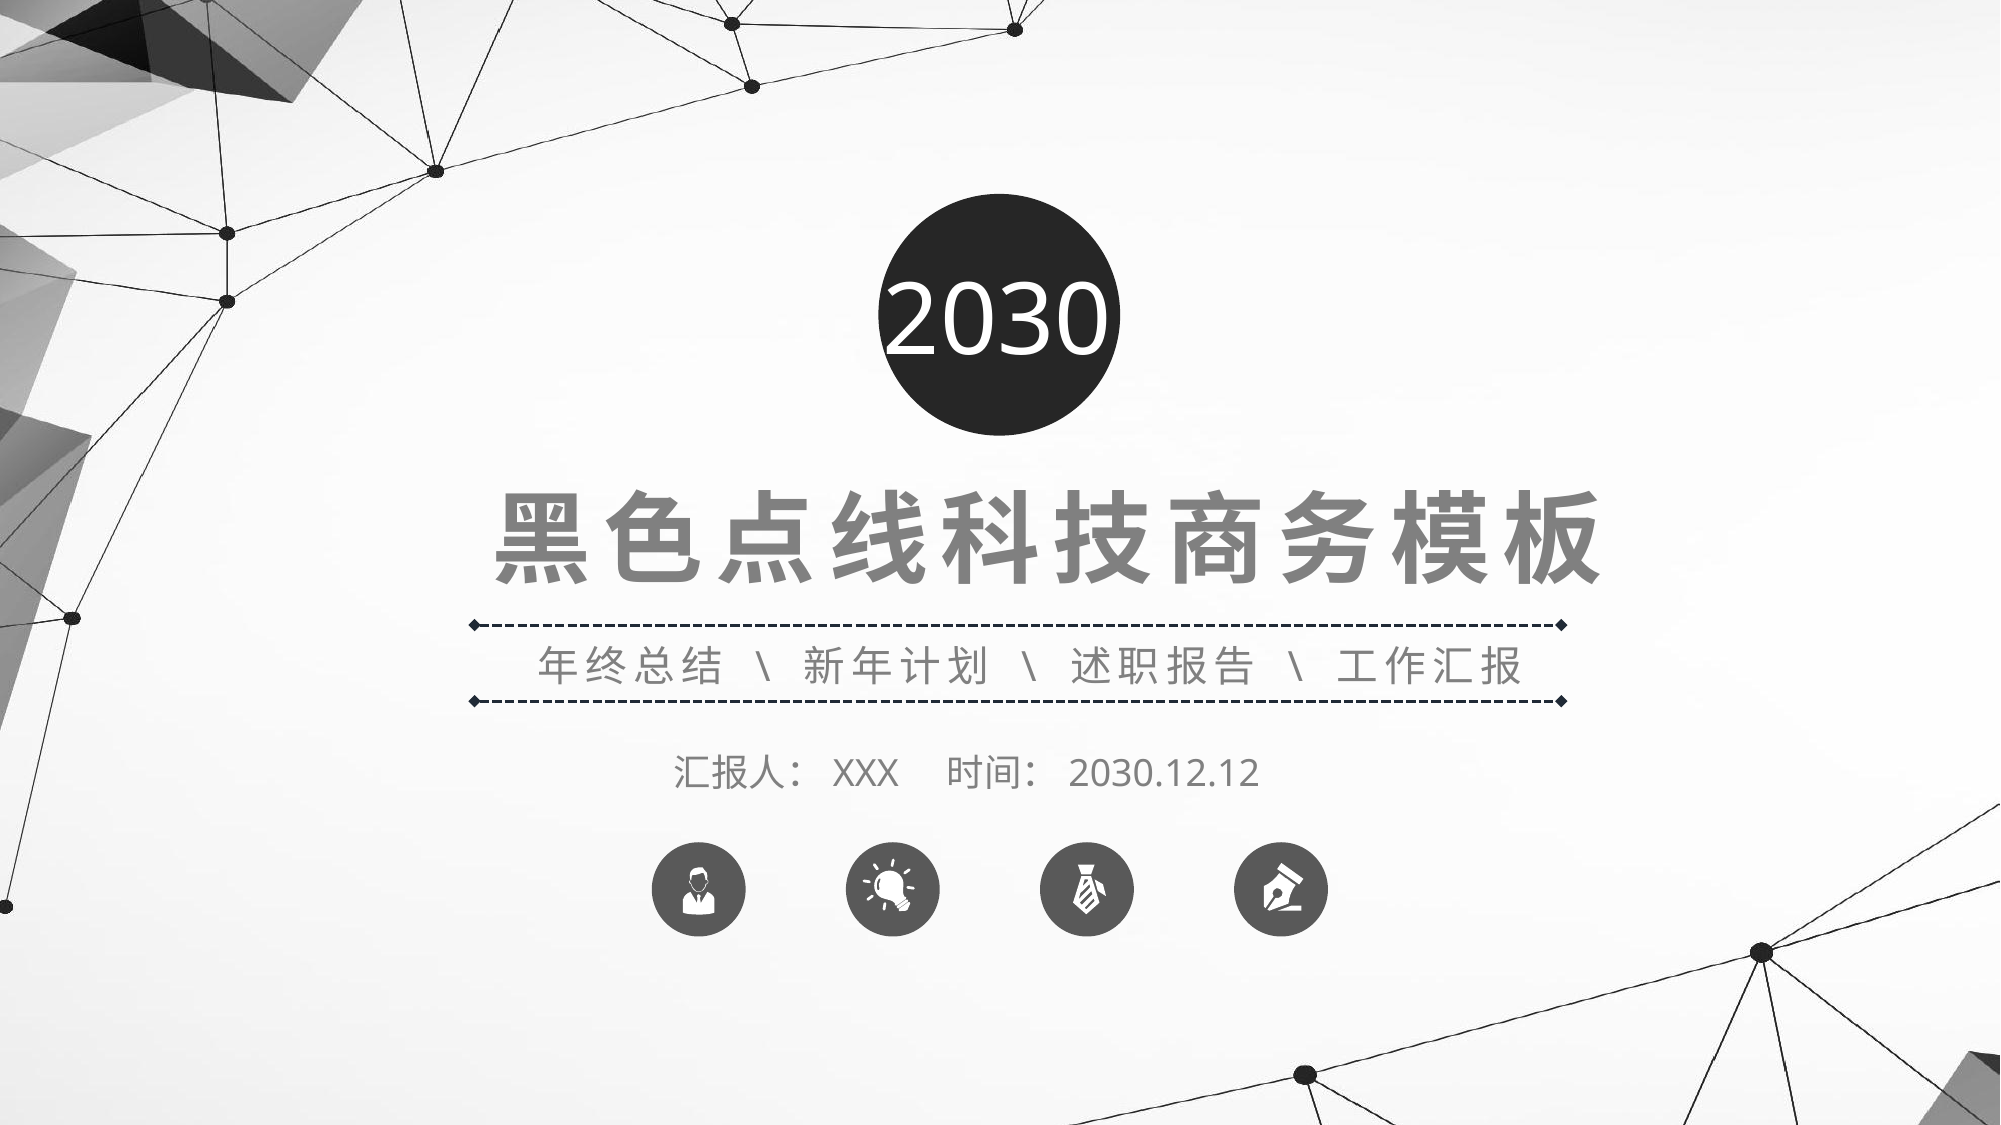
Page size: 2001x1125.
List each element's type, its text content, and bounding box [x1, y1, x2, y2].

picture [0, 0, 2000, 1125]
text_box [897, 382, 1101, 437]
text_box 年终总结 \ 新年计划 \ 述职报告 \ 工作汇报 [474, 639, 1585, 690]
text_box 汇报人：XXX 时间：2030.12.12 [662, 743, 1272, 800]
text_box 黑色点线科技商务模板 [328, 475, 1766, 596]
text_box 2030 [827, 246, 1168, 382]
text_box [898, 192, 1100, 246]
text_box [651, 842, 746, 937]
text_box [1039, 842, 1134, 937]
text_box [1234, 842, 1328, 937]
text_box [845, 842, 940, 937]
